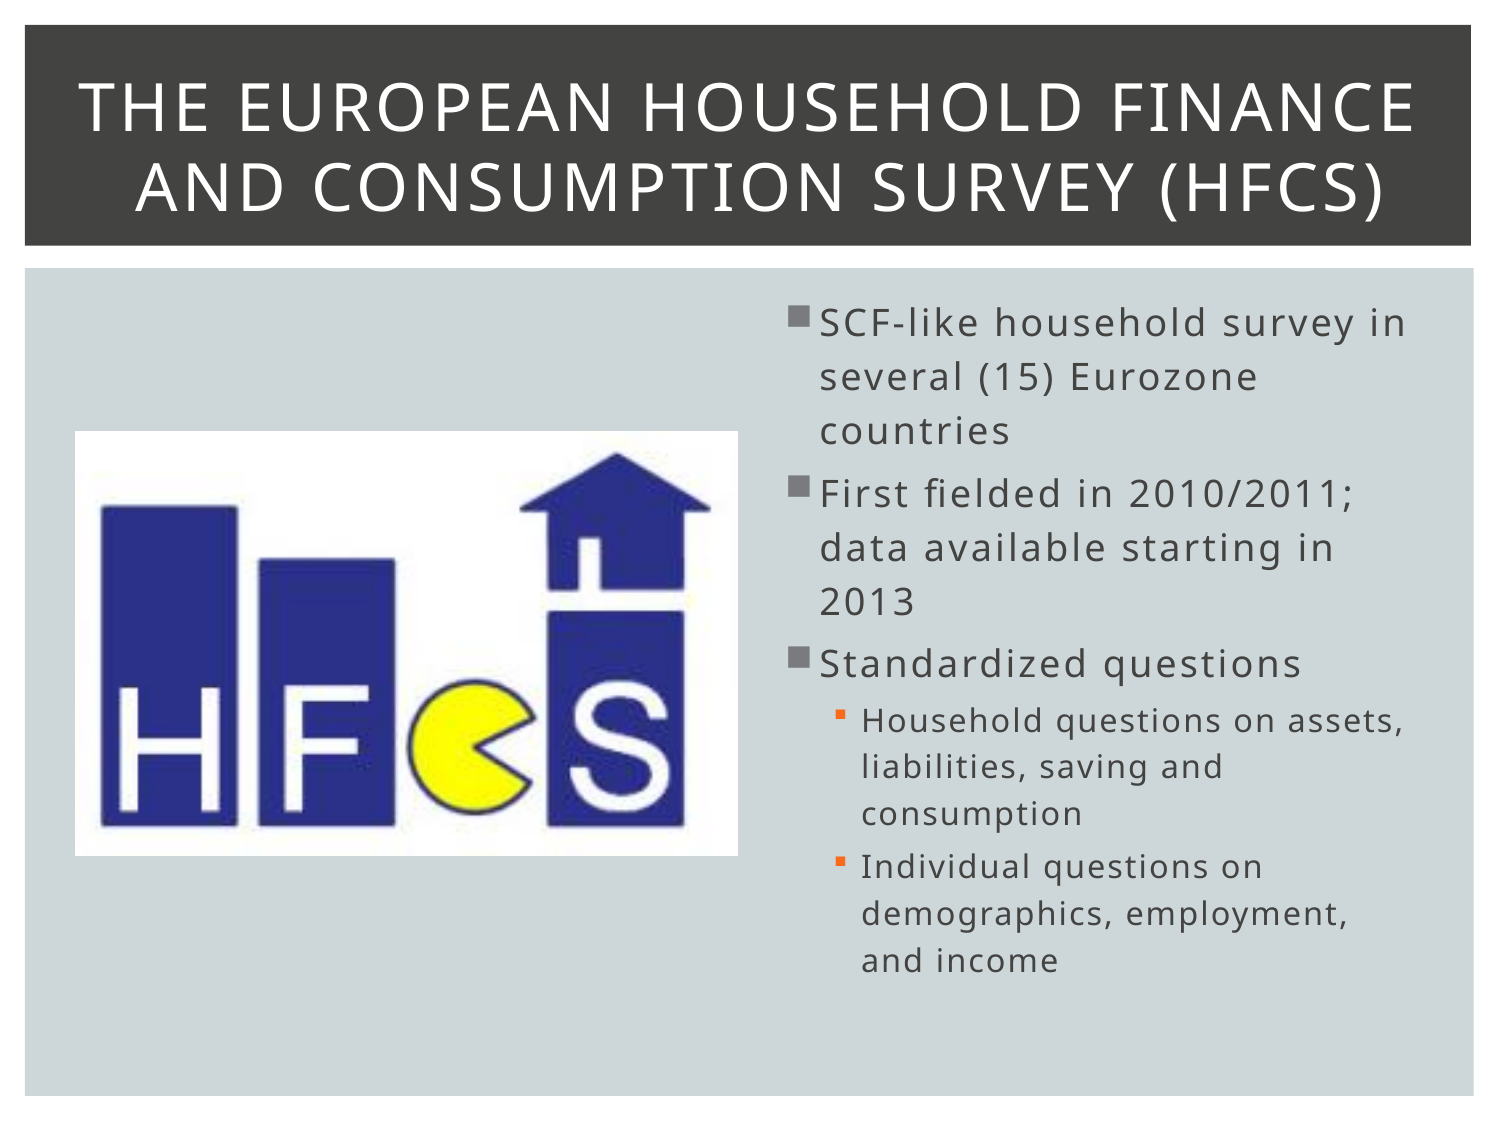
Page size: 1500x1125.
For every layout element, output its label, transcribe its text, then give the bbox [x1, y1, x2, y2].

list SCF-like household survey in several (15) Eurozone countries First fielded in 2010/2011; data available starting in 2013 Standardized questions Household questions on assets, liabilities, saving and consumption Individual questions on demographics, employment, and income [762, 281, 1425, 1005]
title The European Household Finance and Consumption Survey (HFCS) [62, 58, 1438, 232]
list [74, 281, 738, 1006]
